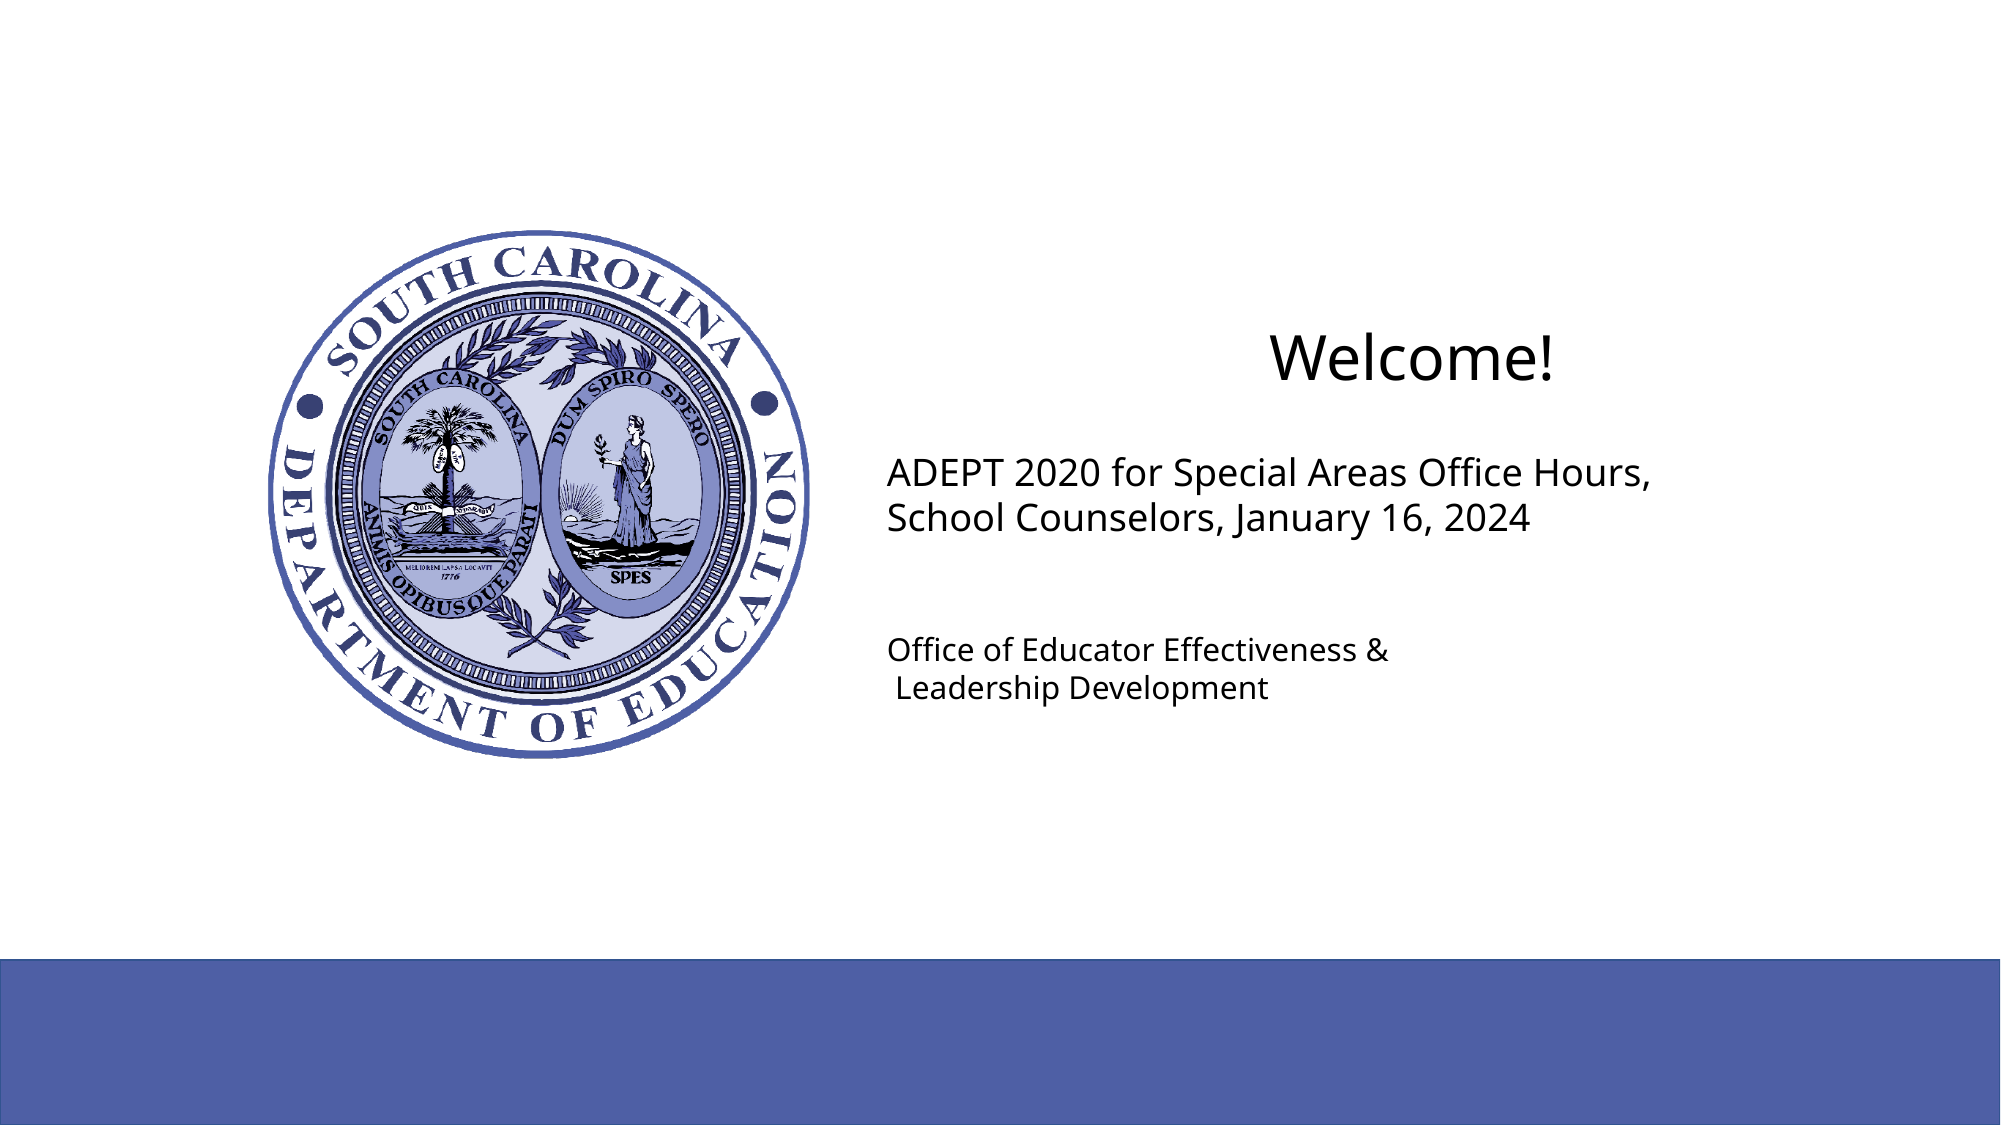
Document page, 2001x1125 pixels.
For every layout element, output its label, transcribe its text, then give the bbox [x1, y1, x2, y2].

title Welcome! [917, 228, 1908, 483]
picture [263, 225, 810, 763]
list ADEPT 2020 for Special Areas Office Hours, School Counselors, January 16, 2024 in, you will nee Office of Educator Effectiveness & Leadership Development 2020 Guidelines for all 3 Areas Rubrics for all 3 Areas [886, 447, 1681, 770]
